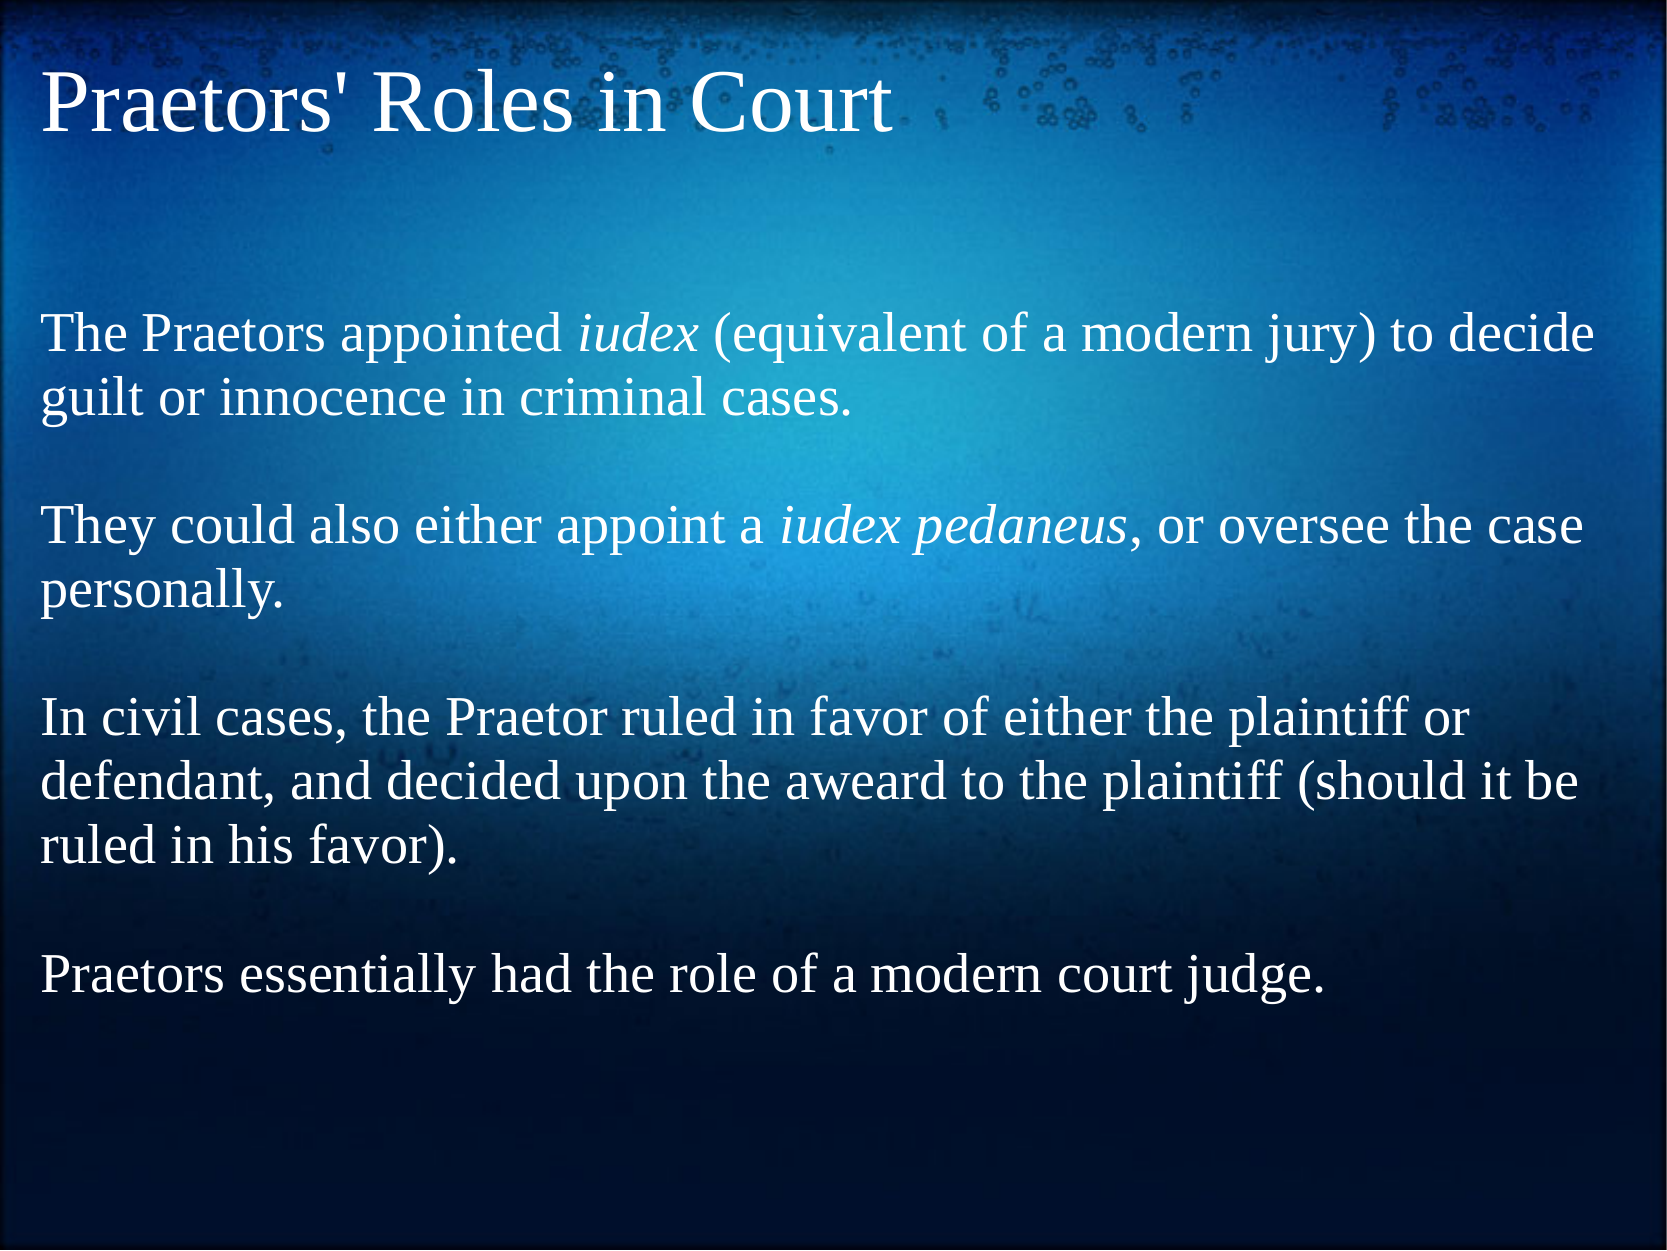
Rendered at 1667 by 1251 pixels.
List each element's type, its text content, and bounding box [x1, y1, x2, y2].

title Praetors' Roles in Court [40, 49, 1627, 201]
list The Praetors appointed iudex (equivalent of a modern jury) to decide guilt or innocence in criminal cases. They could also either appoint a iudex pedaneus, or oversee the case personally. In civil cases, the Praetor ruled in favor of either the plaintiff or defendant, and decided upon the aweard to the plaintiff (should it be ruled in his favor). Praetors essentially had the role of a modern court judge. [40, 299, 1627, 1201]
picture [0, 0, 1667, 1250]
